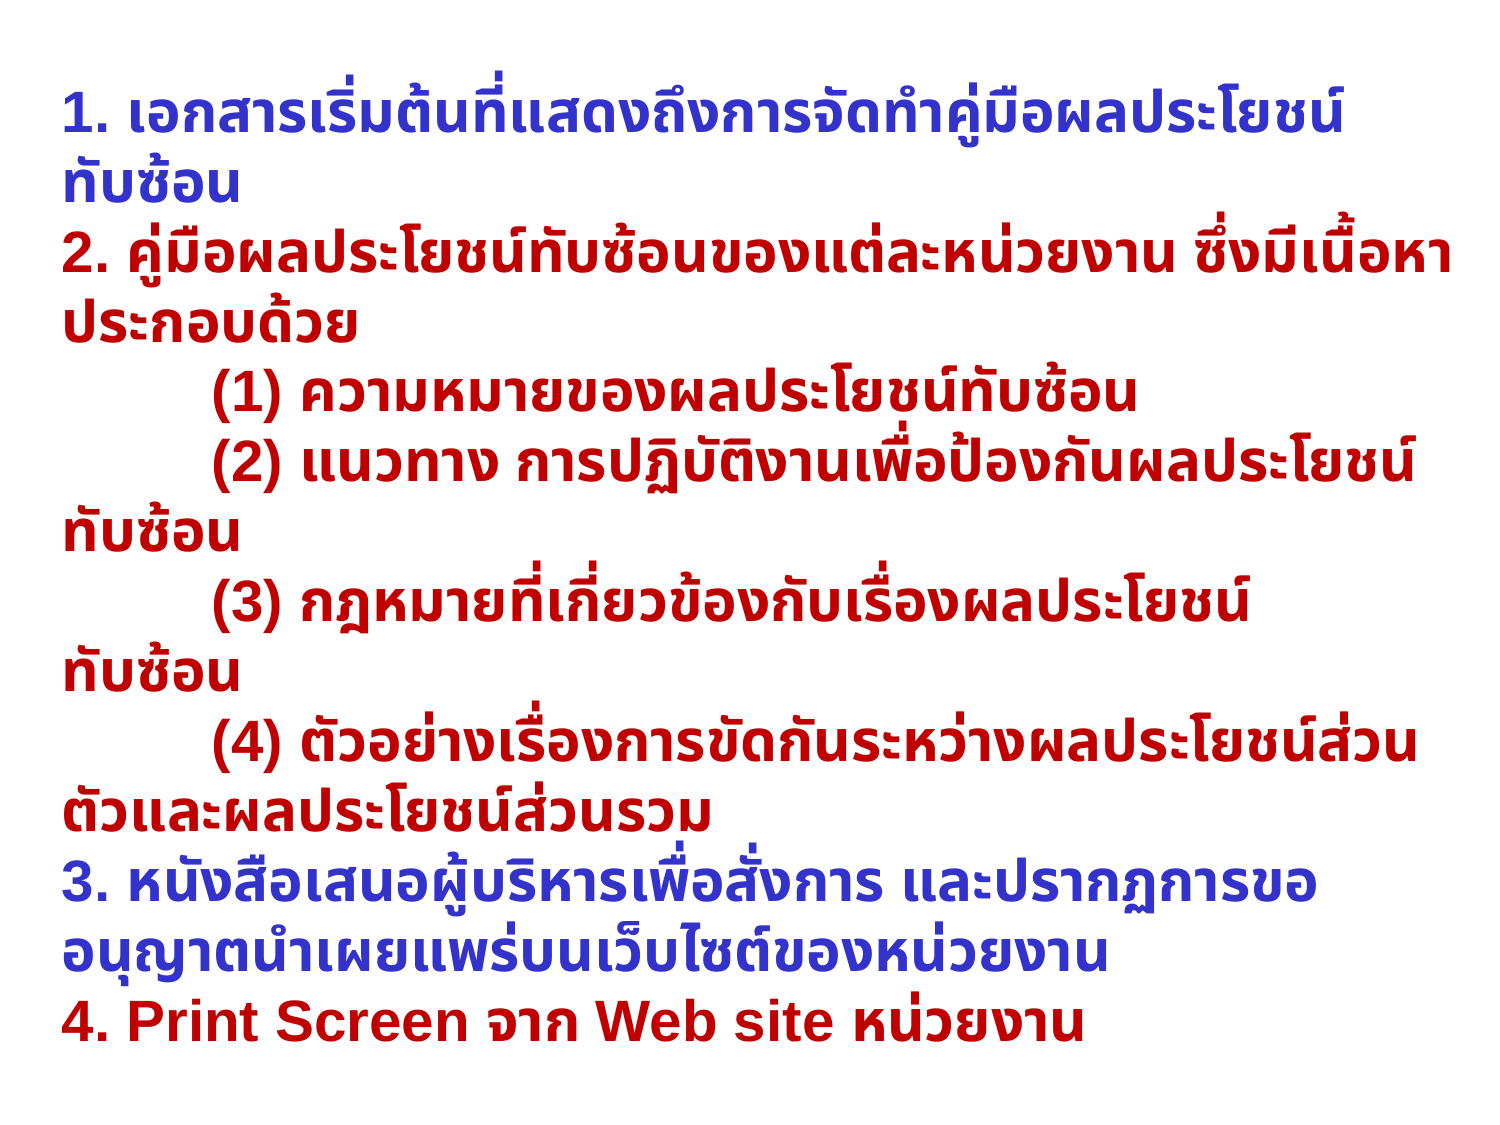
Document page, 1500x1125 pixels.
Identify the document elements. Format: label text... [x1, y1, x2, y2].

text_box 1. เอกสารเริ่มต้นที่แสดงถึงการจัดทำคู่มือผลประโยชน์ ทับซ้อน 2. คู่มือผลประโยชน์ทับซ้อนของแต่ละหน่วยงาน ซึ่งมีเนื้อหาประกอบด้วย (1) ความหมายของผลประโยชน์ทับซ้อน (2) แนวทาง การปฏิบัติงานเพื่อป้องกันผลประโยชน์ทับซ้อน (3) กฎหมายที่เกี่ยวข้องกับเรื่องผลประโยชน์ ทับซ้อน (4) ตัวอย่างเรื่องการขัดกันระหว่างผลประโยชน์ส่วนตัวและผลประโยชน์ส่วนรวม 3. หนังสือเสนอผู้บริหารเพื่อสั่งการ และปรากฏการขออนุญาตนำเผยแพร่บนเว็บไซต์ของหน่วยงาน 4. Print Screen จาก Web site หน่วยงาน [47, 66, 1500, 1061]
